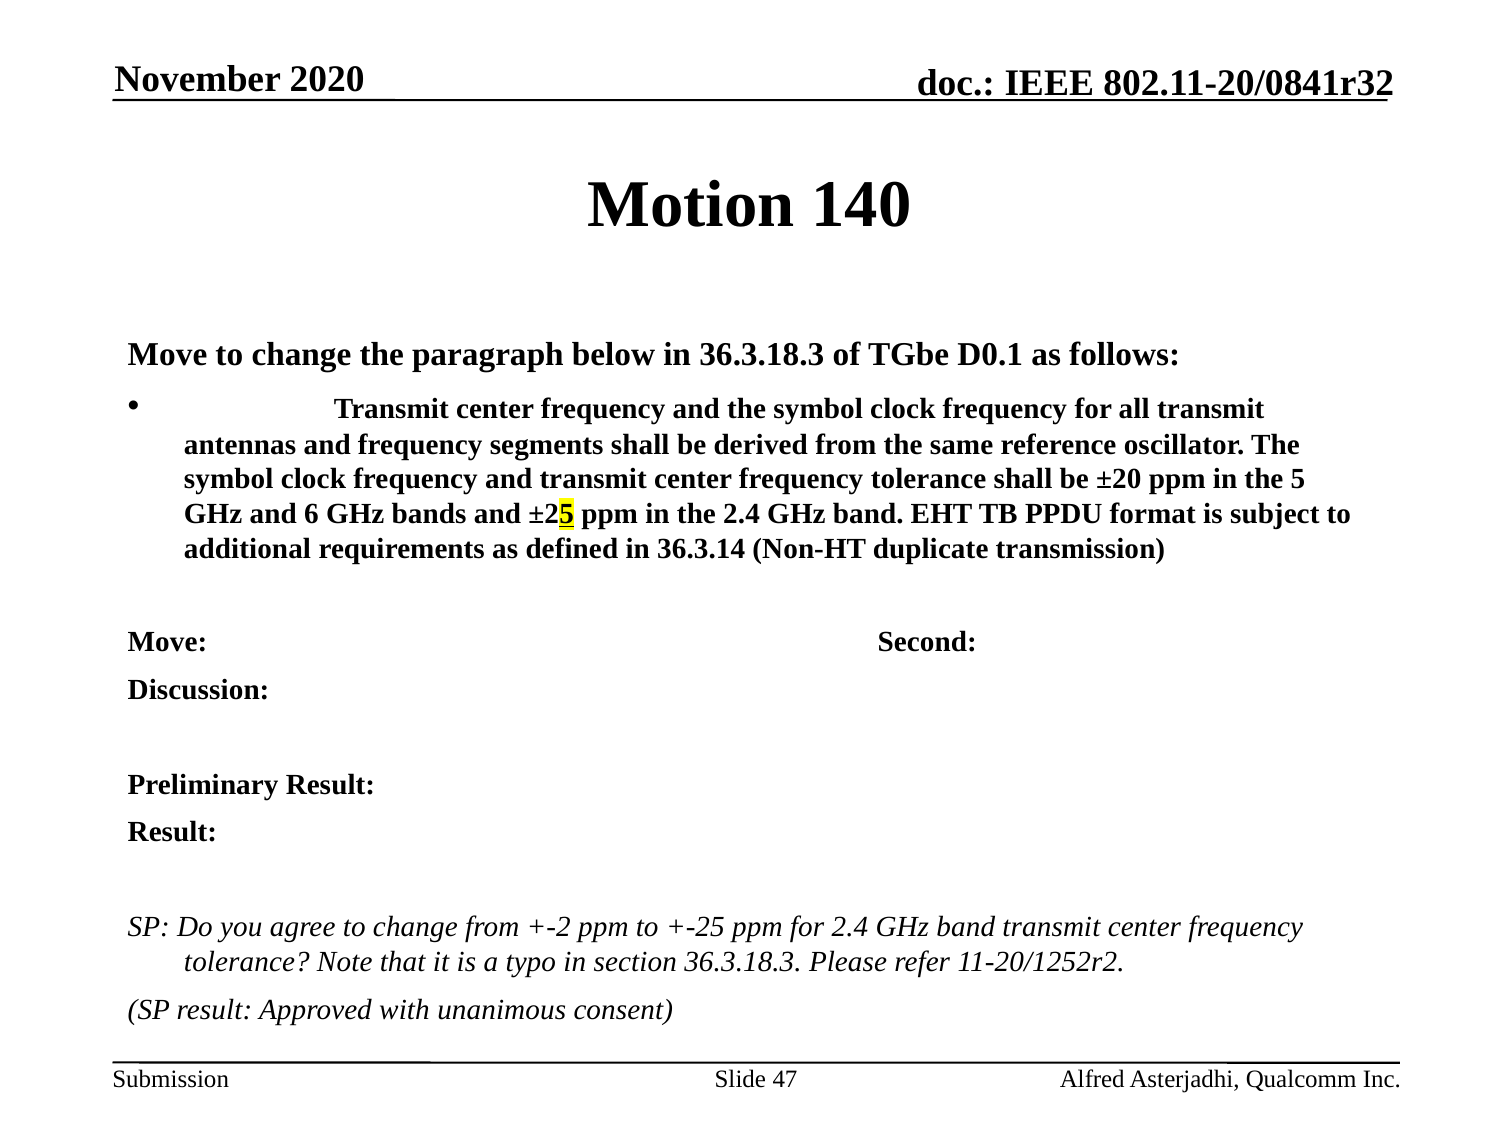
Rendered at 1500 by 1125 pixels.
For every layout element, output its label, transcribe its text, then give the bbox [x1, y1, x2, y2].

footer Alfred Asterjadhi, Qualcomm Inc. [878, 1061, 1402, 1093]
title Motion 140 [112, 112, 1388, 288]
slide_number Slide 47 [712, 1061, 800, 1123]
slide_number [114, 54, 423, 100]
list Move to change the paragraph below in 36.3.18.3 of TGbe D0.1 as follows: Transmit center frequency and the symbol clock frequency for all transmit antennas and frequency segments shall be derived from the same reference oscillator. The symbol clock frequency and transmit center frequency tolerance shall be ±20 ppm in the 5 GHz and 6 GHz bands and ±25 ppm in the 2.4 GHz band. EHT TB PPDU format is subject to additional requirements as defined in 36.3.14 (Non-HT duplicate transmission) Move: Second: Discussion: Preliminary Result: Result: SP: Do you agree to change from +-2 ppm to +-25 ppm for 2.4 GHz band transmit center frequency tolerance? Note that it is a typo in section 36.3.18.3. Please refer 11-20/1252r2. (SP result: Approved with unanimous consent) [112, 324, 1388, 1093]
